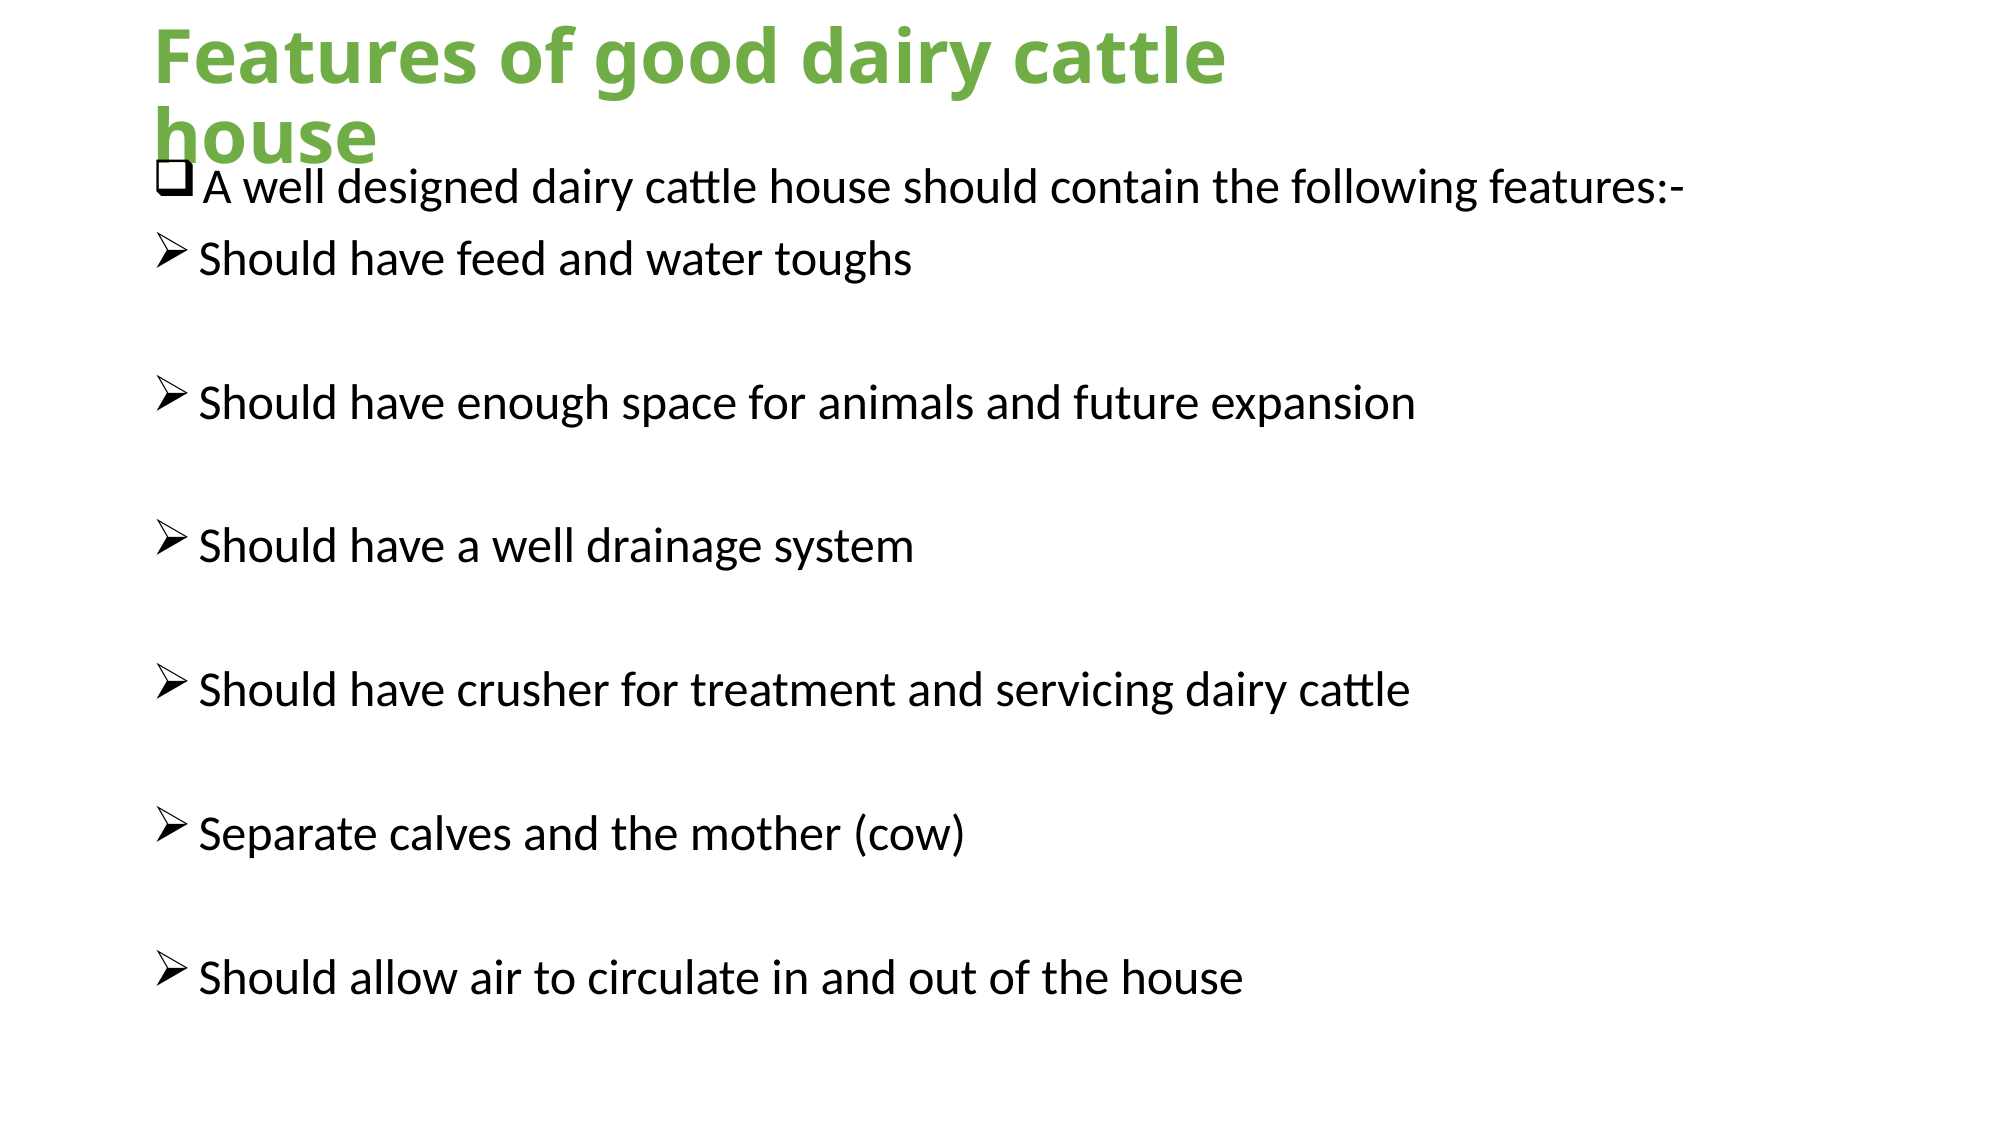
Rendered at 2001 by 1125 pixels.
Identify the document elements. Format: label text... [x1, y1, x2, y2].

list A well designed dairy cattle house should contain the following features:- Should have feed and water toughs Should have enough space for animals and future expansion Should have a well drainage system Should have crusher for treatment and servicing dairy cattle Separate calves and the mother (cow) Should allow air to circulate in and out of the house [137, 152, 1863, 1014]
title Features of good dairy cattle house [137, 59, 1432, 139]
